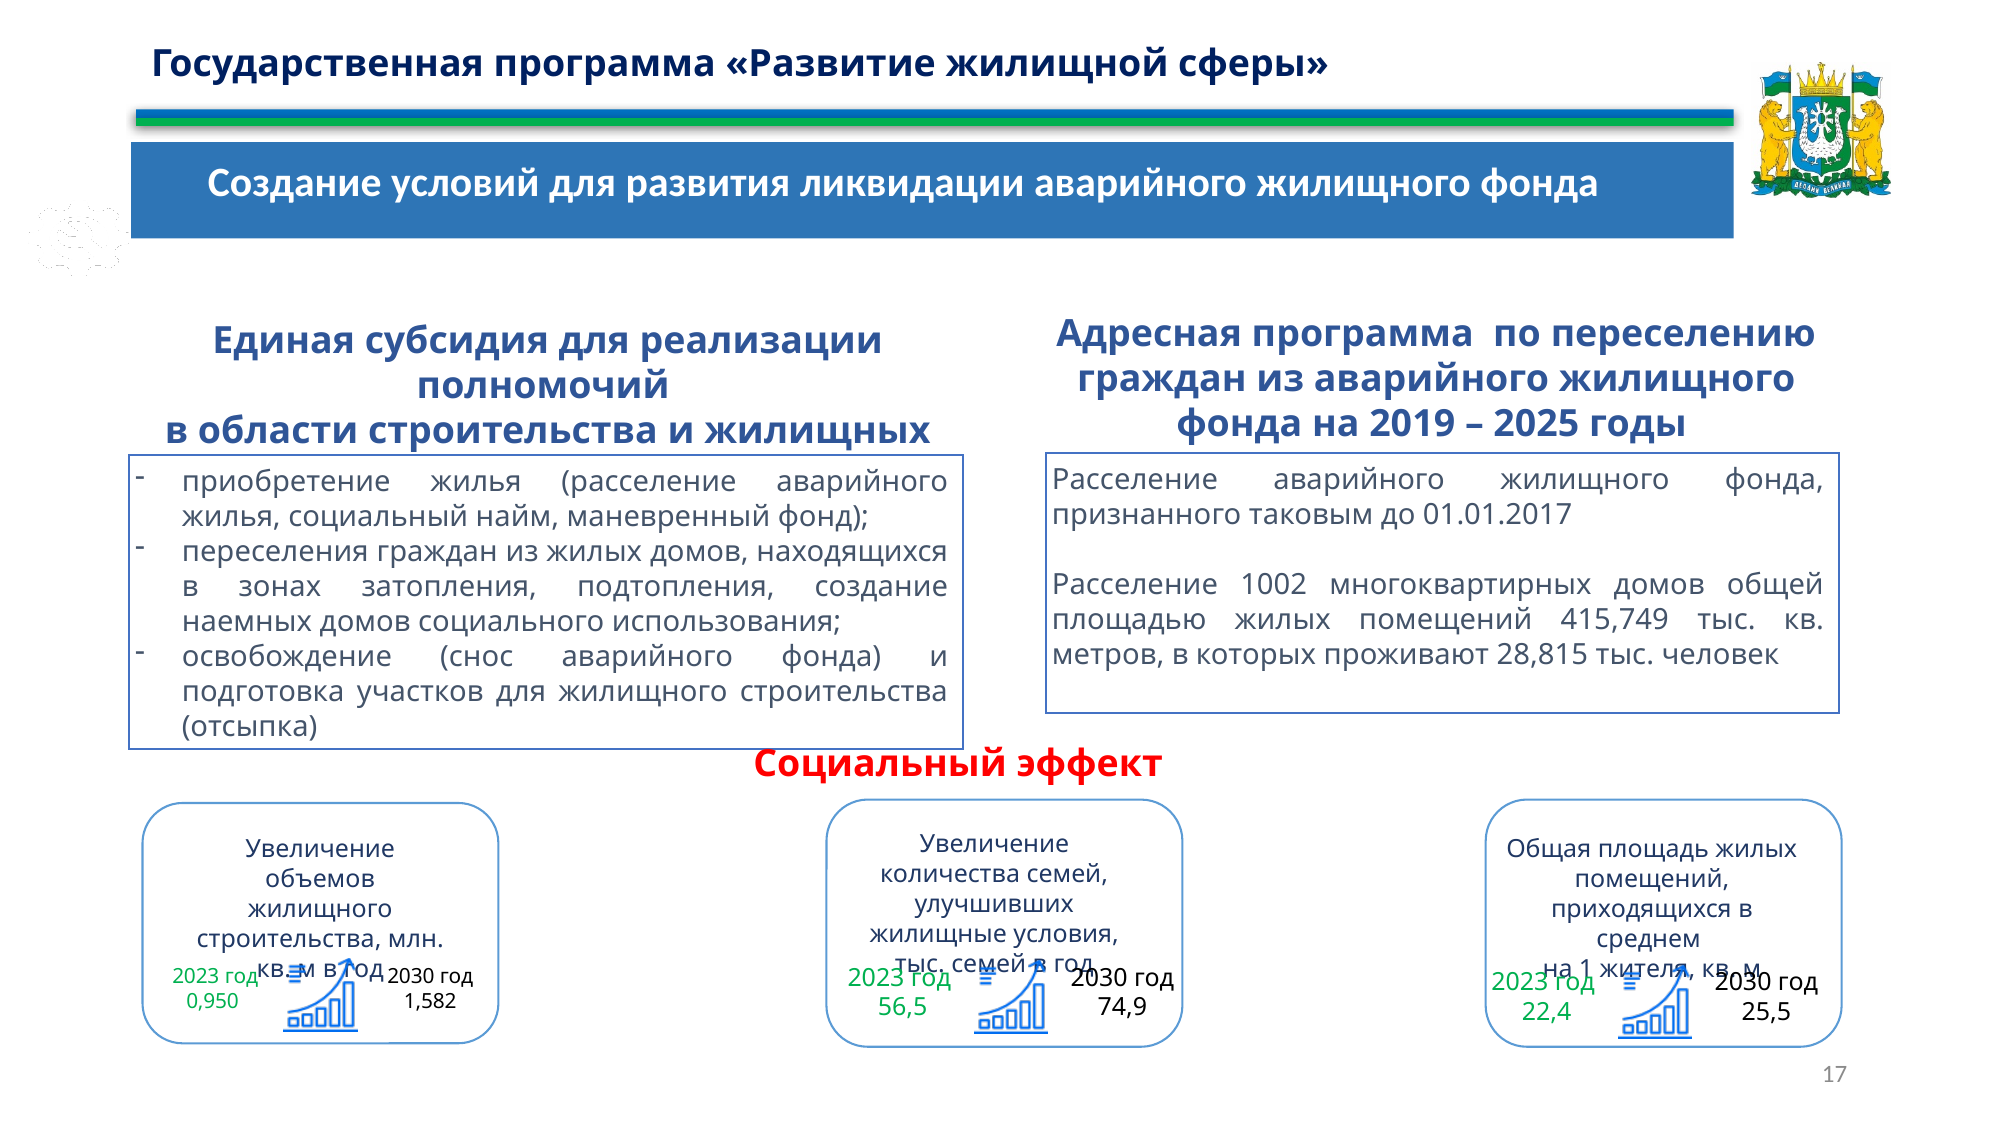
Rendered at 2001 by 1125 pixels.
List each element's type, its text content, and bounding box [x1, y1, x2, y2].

text_box приобретение жилья (расселение аварийного жилья, социальный найм, маневренный фонд); переселения граждан из жилых домов, находящихся в зонах затопления, подтопления, создание наемных домов социального использования; освобождение (снос аварийного фонда) и подготовка участков для жилищного строительства (отсыпка) [128, 454, 964, 750]
text_box 2023 год 0,950 [131, 955, 294, 1057]
picture [28, 200, 129, 276]
slide_number 17 [1412, 1042, 1863, 1103]
text_box Социальный эффект [534, 731, 1392, 793]
text_box Государственная программа «Развитие жилищной сферы» [136, 32, 1936, 92]
text_box Расселение аварийного жилищного фонда, признанного таковым до 01.01.2017 Расселение 1002 многоквартирных домов общей площадью жилых помещений 415,749 тыс. кв. метров, в которых проживают 28,815 тыс. человек [1045, 452, 1840, 714]
picture [1751, 62, 1891, 198]
text_box 2030 год 1,582 [368, 955, 492, 1021]
text_box Создание условий для развития ликвидации аварийного жилищного фонда [141, 147, 1695, 212]
text_box Увеличение объемов жилищного строительства, млн. кв. м в год [180, 824, 461, 990]
text_box Адресная программа по переселению граждан из аварийного жилищного фонда на 2019 – 2025 годы [1033, 300, 1840, 452]
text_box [136, 109, 1734, 127]
picture [283, 958, 358, 1032]
text_box [130, 141, 1735, 239]
text_box Единая субсидия для реализации полномочий в области строительства и жилищных отношений [119, 308, 977, 505]
text_box [141, 801, 500, 1045]
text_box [1470, 799, 1842, 1047]
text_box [826, 799, 1185, 1047]
